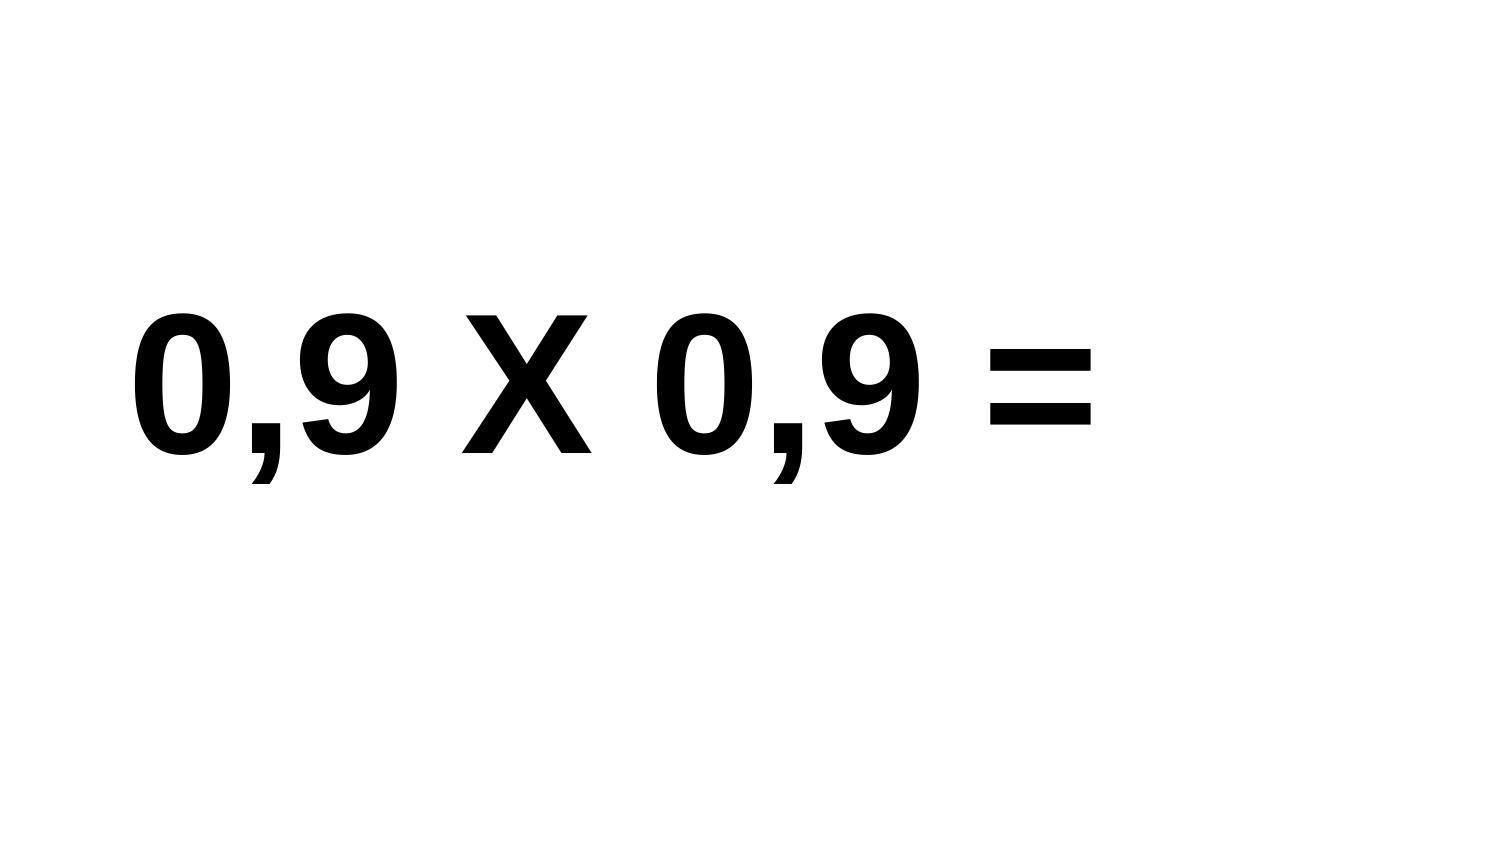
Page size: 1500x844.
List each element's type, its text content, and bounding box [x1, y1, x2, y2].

text_box 0,9 X 0,9 = [112, 318, 1388, 509]
